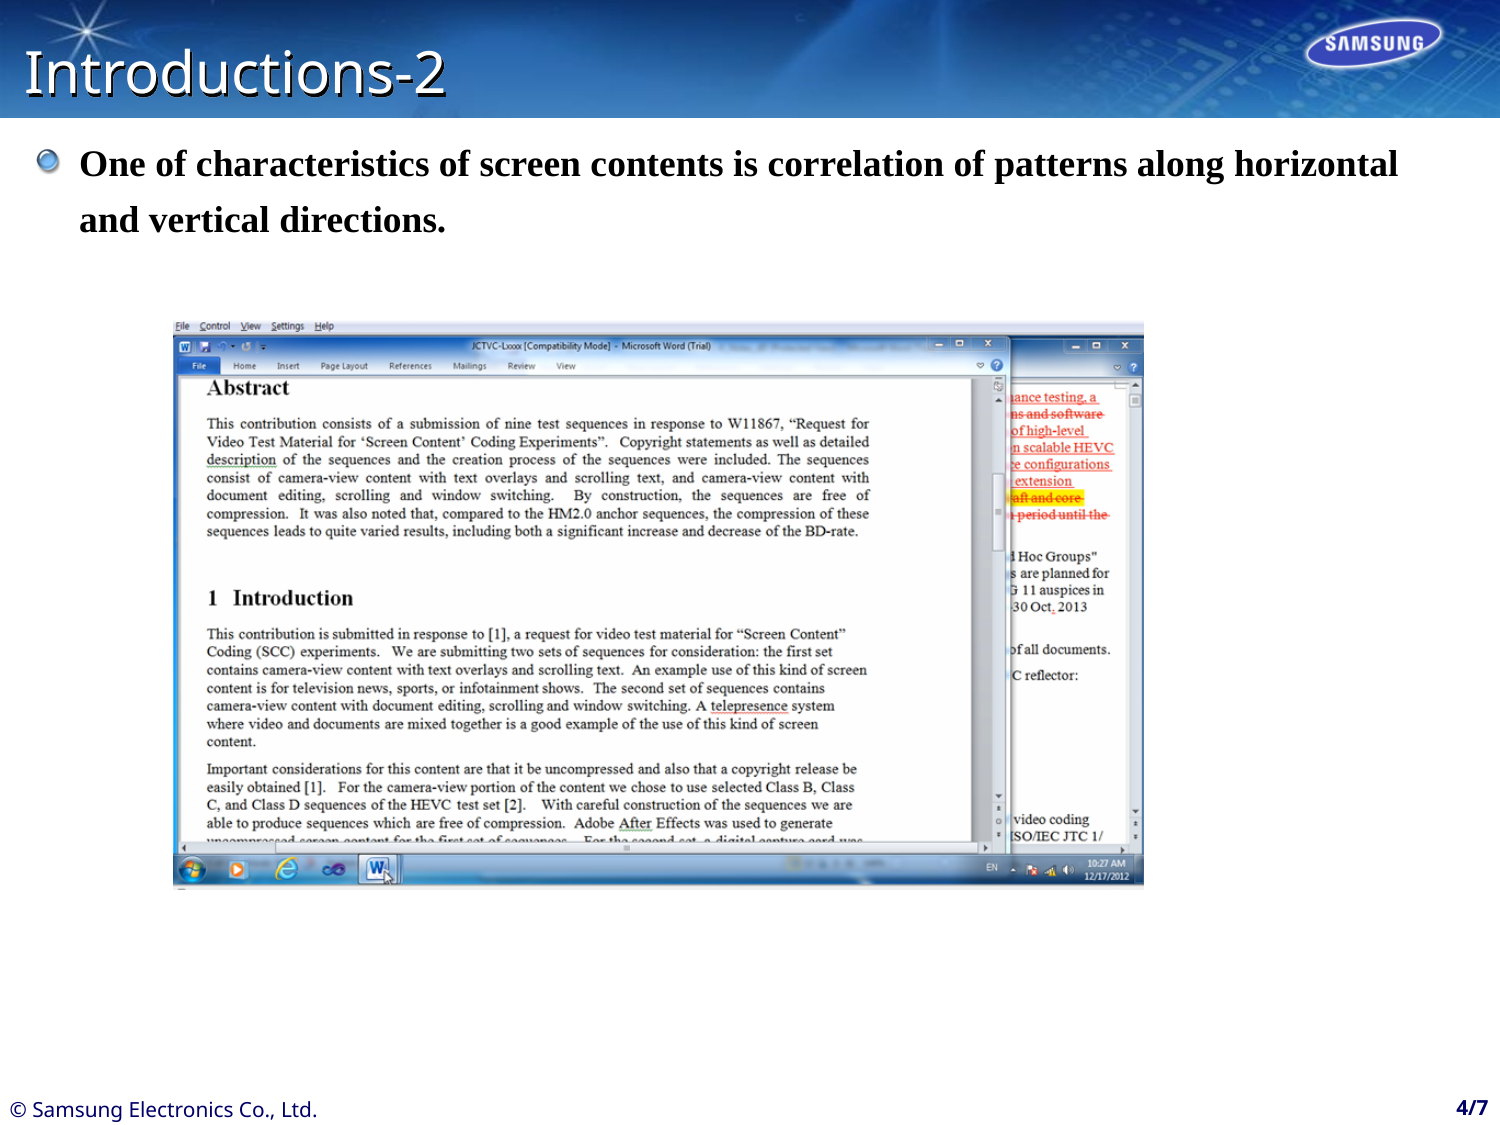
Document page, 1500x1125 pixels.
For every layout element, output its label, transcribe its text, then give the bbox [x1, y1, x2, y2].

picture [0, 0, 1500, 118]
title Introductions-2 [9, 40, 1117, 114]
list One of characteristics of screen contents is correlation of patterns along horizontal and vertical directions. [20, 120, 1426, 273]
picture [173, 319, 1144, 890]
picture [35, 148, 61, 175]
